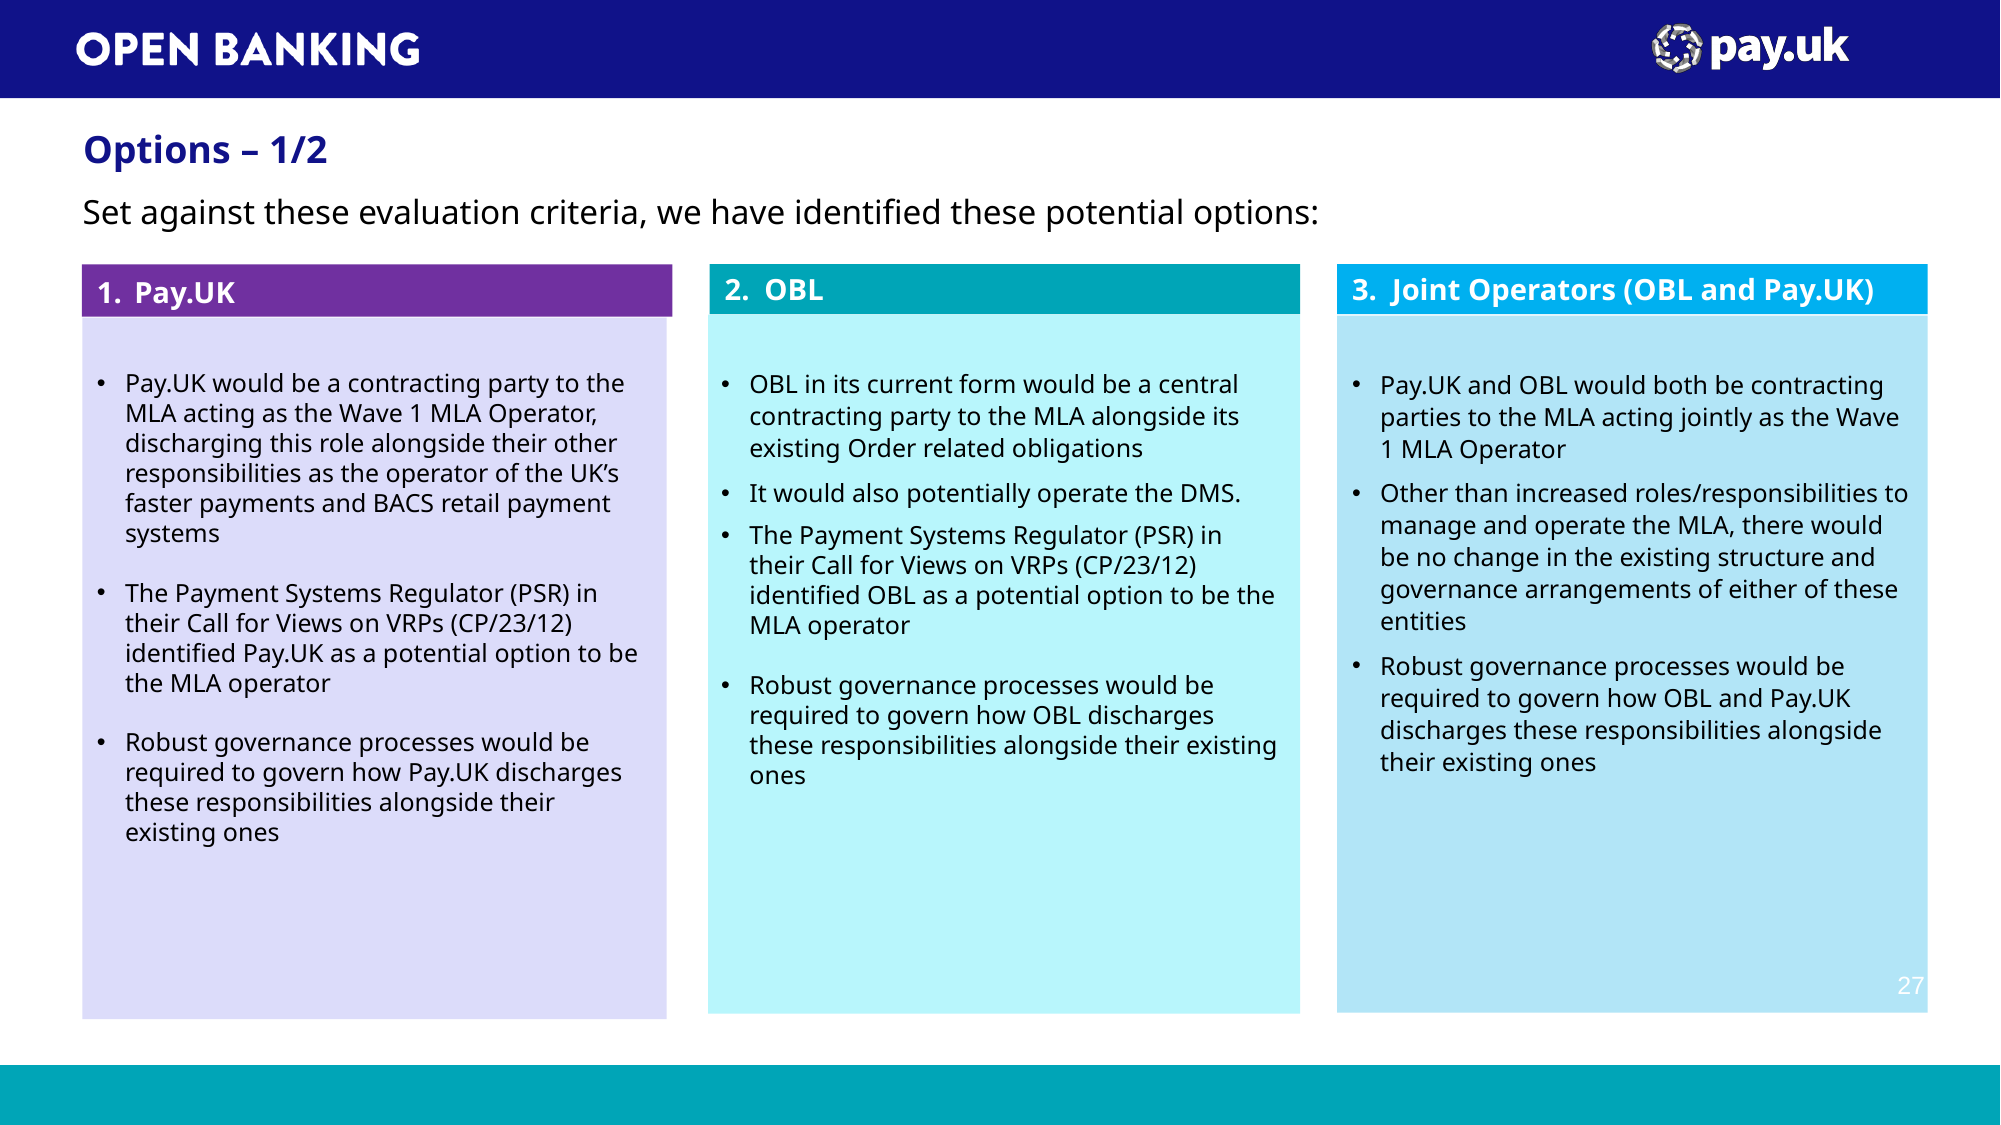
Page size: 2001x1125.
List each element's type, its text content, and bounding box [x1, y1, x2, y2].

text_box Pay.UK would be a contracting party to the MLA acting as the Wave 1 MLA Operator, discharging this role alongside their other responsibilities as the operator of the UK’s faster payments and BACS retail payment systems The Payment Systems Regulator (PSR) in their Call for Views on VRPs (CP/23/12) identified Pay.UK as a potential option to be the MLA operator Robust governance processes would be required to govern how Pay.UK discharges these responsibilities alongside their existing ones [81, 360, 667, 855]
text_box Pay.UK [81, 264, 673, 317]
text_box 3. Joint Operators (OBL and Pay.UK) [1337, 264, 1928, 315]
slide_number 27 [1421, 954, 1941, 1014]
text_box Options – 1/2 [68, 118, 1949, 178]
text_box [1336, 314, 1929, 1014]
text_box [81, 317, 668, 1020]
text_box [707, 314, 1301, 1015]
text_box Set against these evaluation criteria, we have identified these potential options: [67, 183, 1928, 239]
picture [43, 0, 452, 99]
picture [1644, 12, 1856, 78]
text_box OBL in its current form would be a central contracting party to the MLA alongside its existing Order related obligations It would also potentially operate the DMS. The Payment Systems Regulator (PSR) in their Call for Views on VRPs (CP/23/12) identified OBL as a potential option to be the MLA operator Robust governance processes would be required to govern how OBL discharges these responsibilities alongside their existing ones [706, 359, 1297, 829]
text_box Pay.UK and OBL would both be contracting parties to the MLA acting jointly as the Wave 1 MLA Operator Other than increased roles/responsibilities to manage and operate the MLA, there would be no change in the existing structure and governance arrangements of either of these entities Robust governance processes would be required to govern how OBL and Pay.UK discharges these responsibilities alongside their existing ones [1337, 359, 1928, 784]
text_box 2. OBL [709, 264, 1301, 315]
